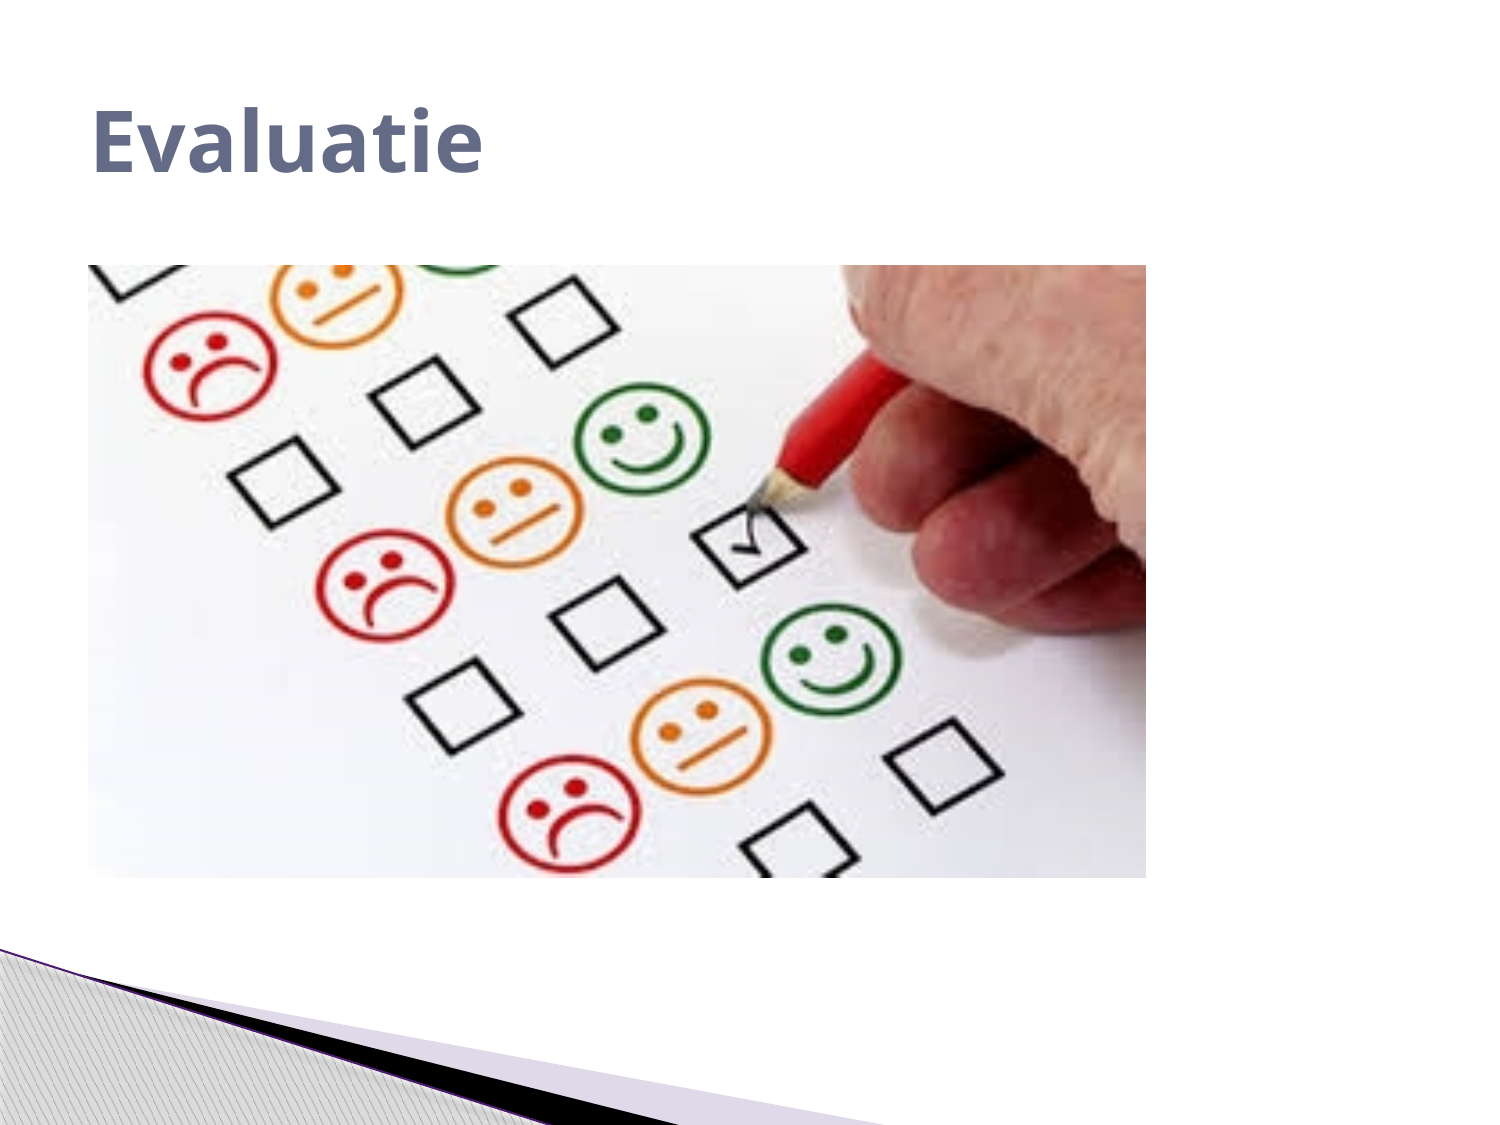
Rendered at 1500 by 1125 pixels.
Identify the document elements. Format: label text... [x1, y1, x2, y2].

title Evaluatie [75, 45, 1425, 233]
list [88, 264, 1146, 878]
